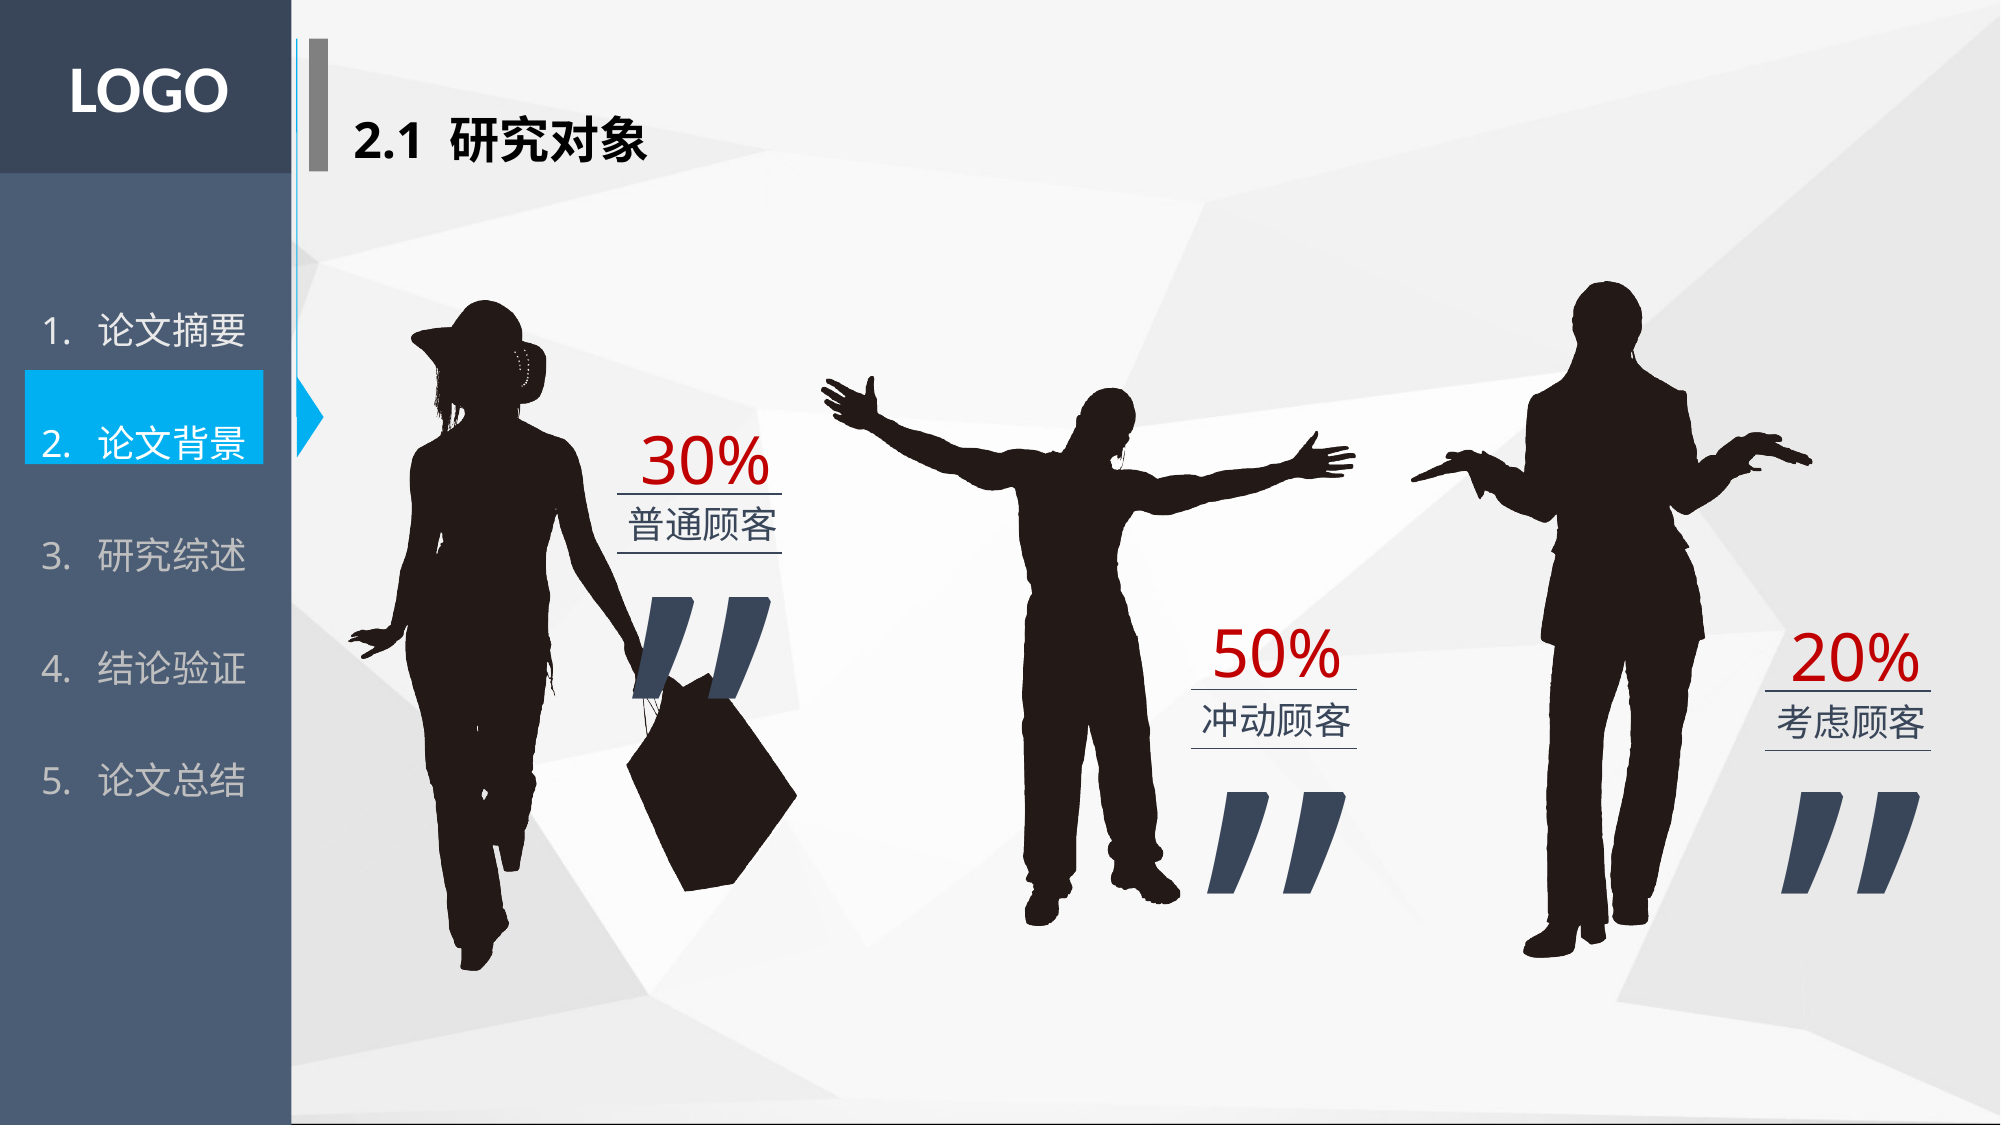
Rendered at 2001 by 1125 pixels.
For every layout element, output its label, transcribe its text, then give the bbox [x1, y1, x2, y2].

picture [292, 0, 2001, 1125]
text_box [24, 370, 324, 465]
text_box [1187, 603, 1459, 1125]
text_box LOGO [54, 38, 245, 134]
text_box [1761, 607, 2000, 1125]
text_box [308, 38, 329, 172]
text_box 论文摘要 论文背景 研究综述 结论验证 论文总结 [26, 232, 263, 370]
text_box 2.1 研究对象 [338, 101, 665, 177]
text_box 论文摘要 论文背景 研究综述 结论验证 论文总结 [26, 465, 263, 810]
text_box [612, 410, 885, 990]
